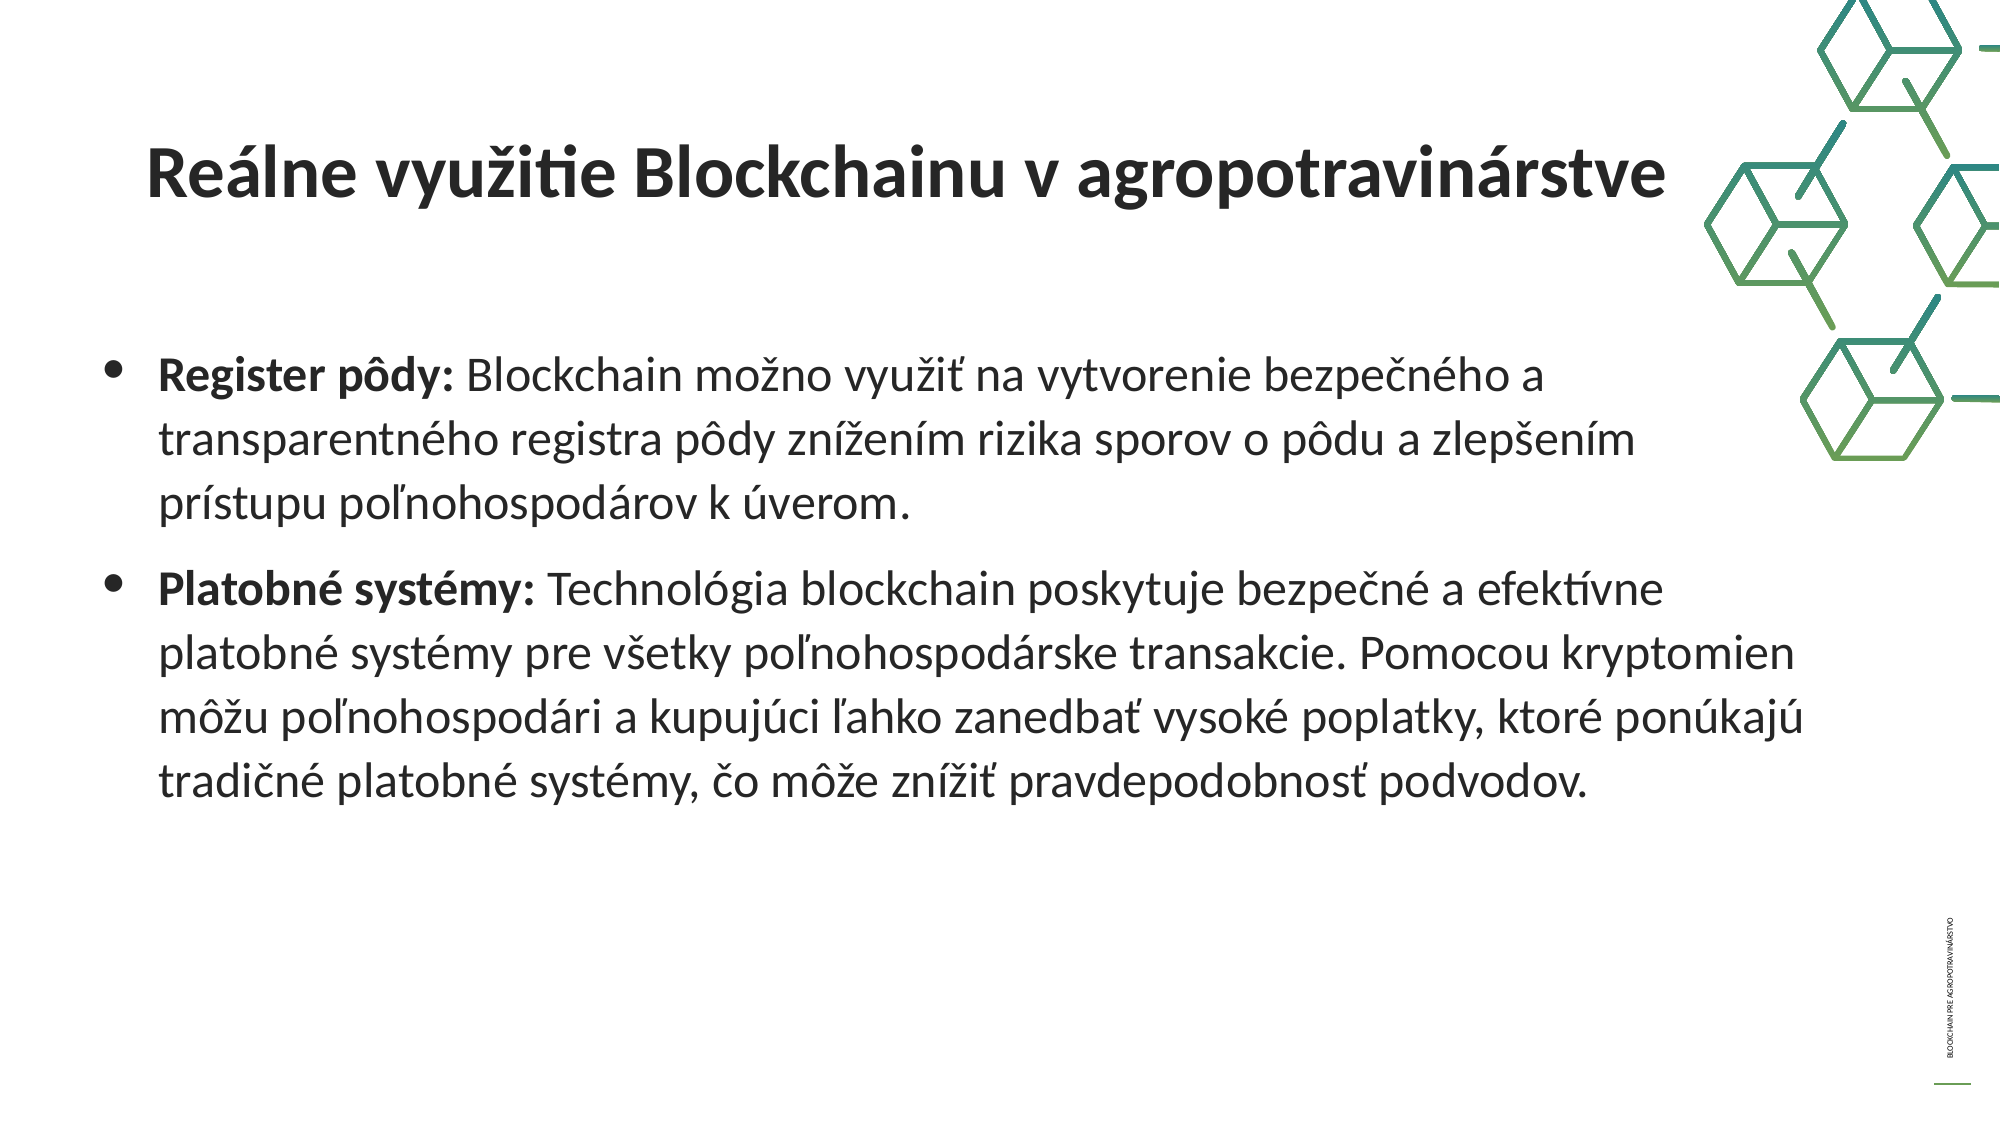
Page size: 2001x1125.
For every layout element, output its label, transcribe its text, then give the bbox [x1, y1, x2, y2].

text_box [1703, 0, 2000, 462]
list Reálne využitie Blockchainu v agropotravinárstve [130, 124, 1698, 337]
list Register pôdy: Blockchain možno využiť na vytvorenie bezpečného a transparentného registra pôdy znížením rizika sporov o pôdu a zlepšením prístupu poľnohospodárov k úverom. Platobné systémy: Technológia blockchain poskytuje bezpečné a efektívne platobné systémy pre všetky poľnohospodárske transakcie. Pomocou kryptomien môžu poľnohospodári a kupujúci ľahko zanedbať vysoké poplatky, ktoré ponúkajú tradičné platobné systémy, čo môže znížiť pravdepodobnosť podvodov. [86, 329, 1825, 1100]
